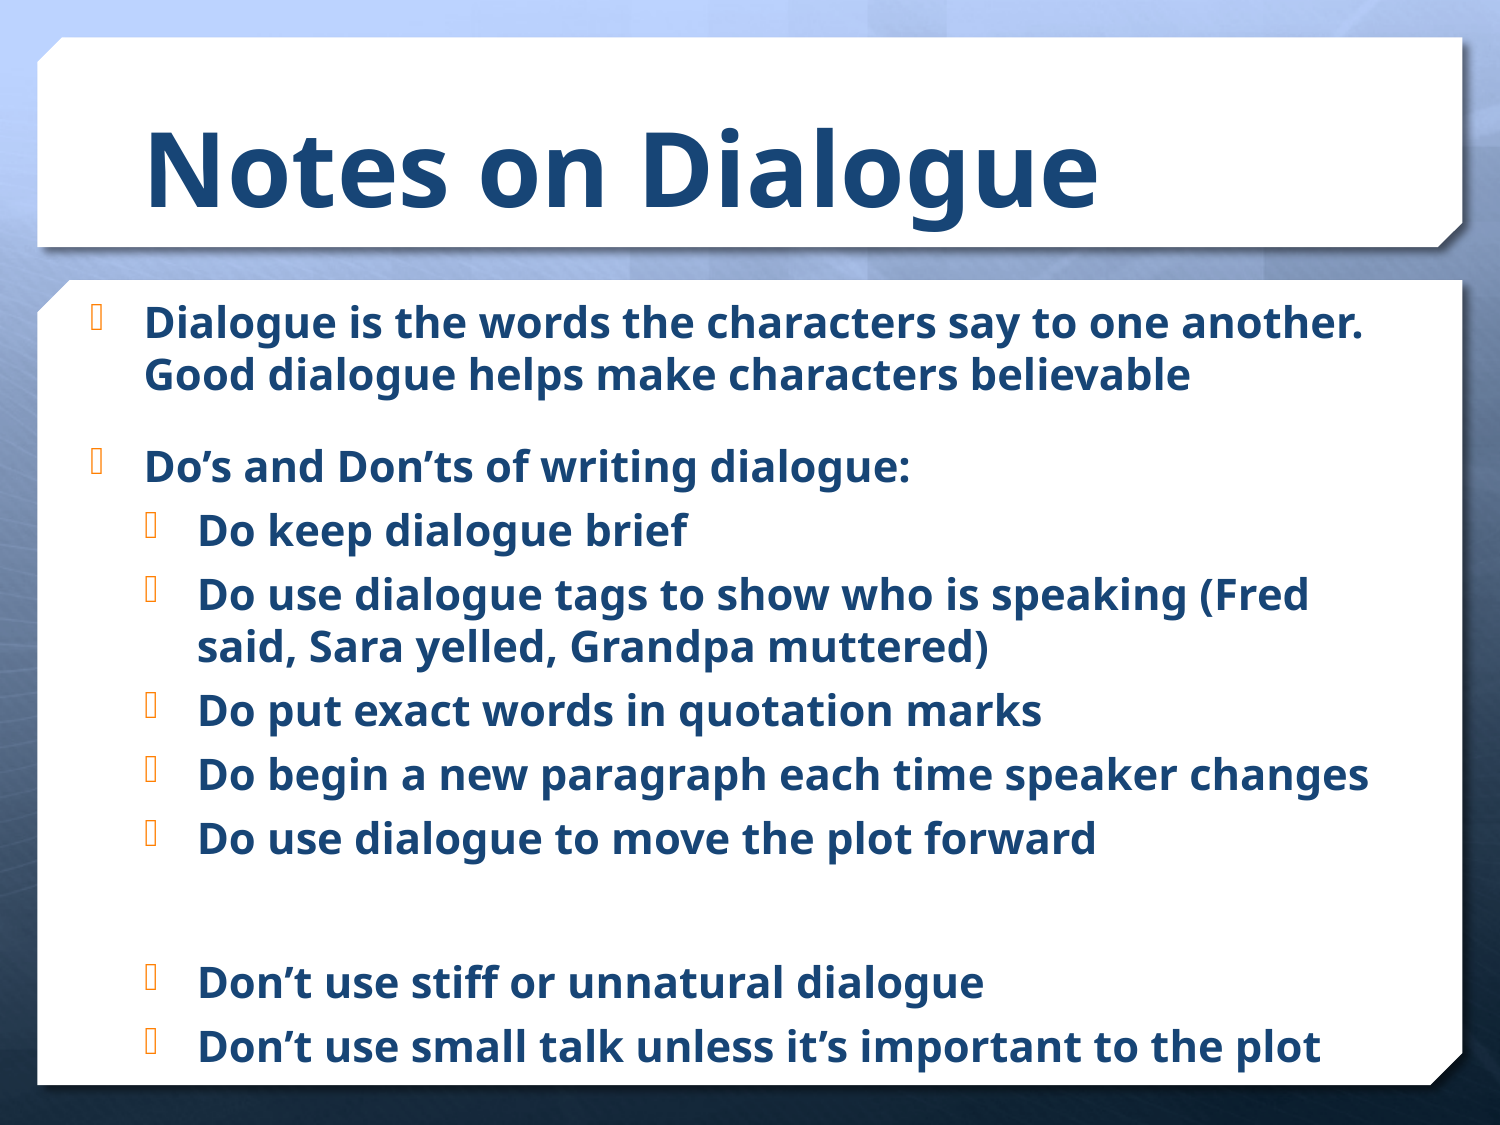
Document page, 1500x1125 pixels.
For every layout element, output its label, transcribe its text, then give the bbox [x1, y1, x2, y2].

list Dialogue is the words the characters say to one another. Good dialogue helps make characters believable Do’s and Don’ts of writing dialogue: Do keep dialogue brief Do use dialogue tags to show who is speaking (Fred said, Sara yelled, Grandpa muttered) Do put exact words in quotation marks Do begin a new paragraph each time speaker changes Do use dialogue to move the plot forward Don’t use stiff or unnatural dialogue Don’t use small talk unless it’s important to the plot [75, 287, 1392, 1125]
title Notes on Dialogue [127, 48, 1372, 236]
